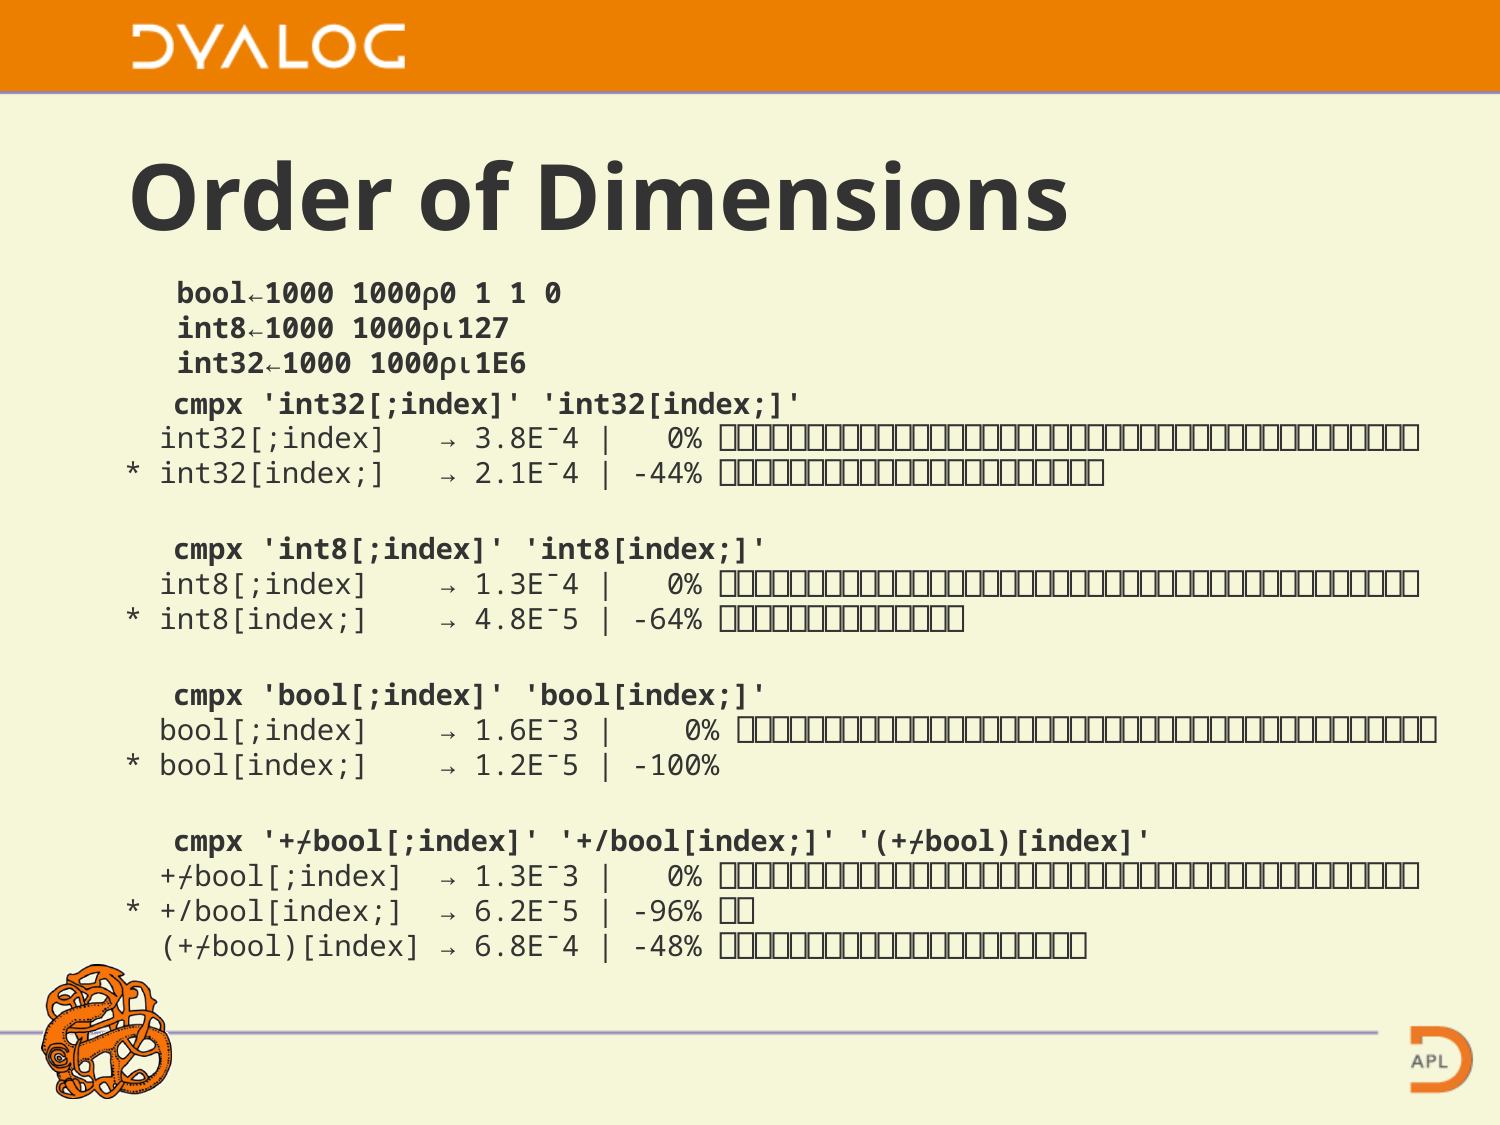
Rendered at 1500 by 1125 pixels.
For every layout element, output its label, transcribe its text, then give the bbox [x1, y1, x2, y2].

picture [0, 0, 1500, 1125]
list bool←1000 1000⍴0 1 1 0 int8←1000 1000⍴⍳127 int32←1000 1000⍴⍳1E6 cmpx 'int32[;index]' 'int32[index;]' int32[;index] → 3.8E¯4 | 0% ⎕⎕⎕⎕⎕⎕⎕⎕⎕⎕⎕⎕⎕⎕⎕⎕⎕⎕⎕⎕⎕⎕⎕⎕⎕⎕⎕⎕⎕⎕⎕⎕⎕⎕⎕⎕⎕⎕⎕⎕ * int32[index;] → 2.1E¯4 | -44% ⎕⎕⎕⎕⎕⎕⎕⎕⎕⎕⎕⎕⎕⎕⎕⎕⎕⎕⎕⎕⎕⎕ cmpx 'int8[;index]' 'int8[index;]' int8[;index] → 1.3E¯4 | 0% ⎕⎕⎕⎕⎕⎕⎕⎕⎕⎕⎕⎕⎕⎕⎕⎕⎕⎕⎕⎕⎕⎕⎕⎕⎕⎕⎕⎕⎕⎕⎕⎕⎕⎕⎕⎕⎕⎕⎕⎕ * int8[index;] → 4.8E¯5 | -64% ⎕⎕⎕⎕⎕⎕⎕⎕⎕⎕⎕⎕⎕⎕ cmpx 'bool[;index]' 'bool[index;]' bool[;index] → 1.6E¯3 | 0% ⎕⎕⎕⎕⎕⎕⎕⎕⎕⎕⎕⎕⎕⎕⎕⎕⎕⎕⎕⎕⎕⎕⎕⎕⎕⎕⎕⎕⎕⎕⎕⎕⎕⎕⎕⎕⎕⎕⎕⎕ * bool[index;] → 1.2E¯5 | -100% cmpx '+⌿bool[;index]' '+/bool[index;]' '(+⌿bool)[index]' +⌿bool[;index] → 1.3E¯3 | 0% ⎕⎕⎕⎕⎕⎕⎕⎕⎕⎕⎕⎕⎕⎕⎕⎕⎕⎕⎕⎕⎕⎕⎕⎕⎕⎕⎕⎕⎕⎕⎕⎕⎕⎕⎕⎕⎕⎕⎕⎕ * +/bool[index;] → 6.2E¯5 | -96% ⎕⎕ (+⌿bool)[index] → 6.8E¯4 | -48% ⎕⎕⎕⎕⎕⎕⎕⎕⎕⎕⎕⎕⎕⎕⎕⎕⎕⎕⎕⎕⎕ [53, 231, 1465, 907]
title Order of Dimensions [112, 99, 1388, 231]
